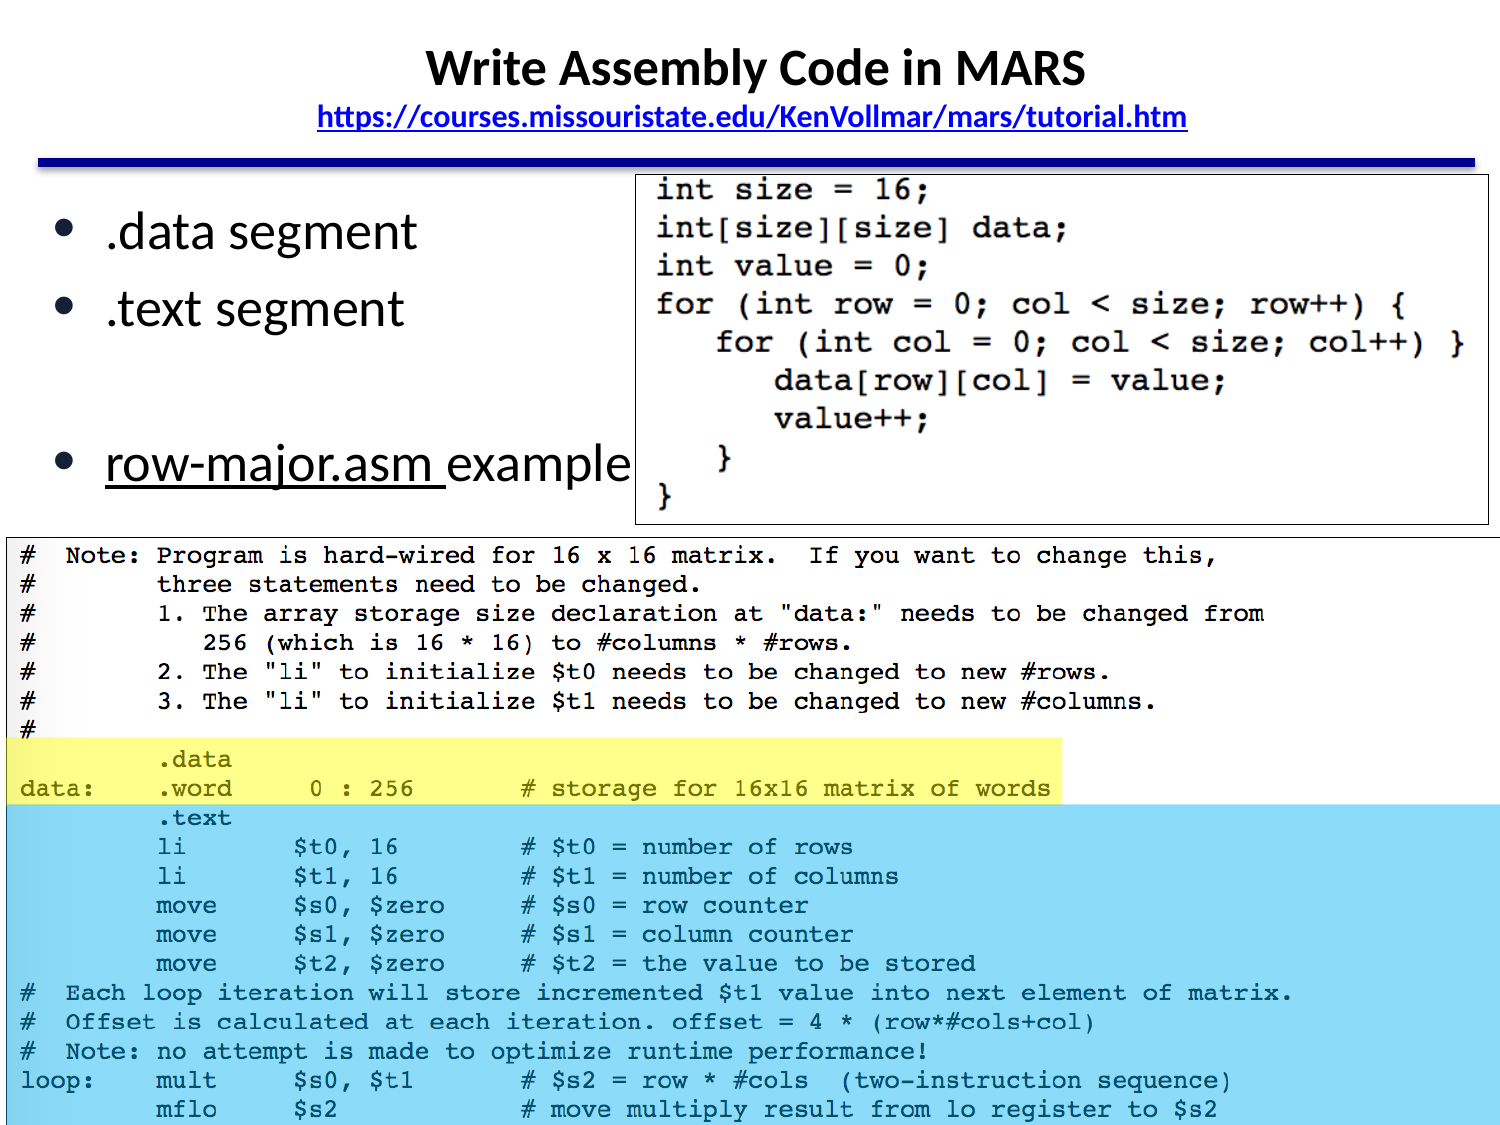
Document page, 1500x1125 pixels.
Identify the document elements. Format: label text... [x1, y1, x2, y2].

picture [635, 174, 1489, 526]
title Write Assembly Code in MARS https://courses.missouristate.edu/KenVollmar/mars/tutorial.htm [37, 24, 1475, 143]
picture [5, 537, 1500, 1125]
list .data segment .text segment row-major.asm example [37, 187, 635, 535]
